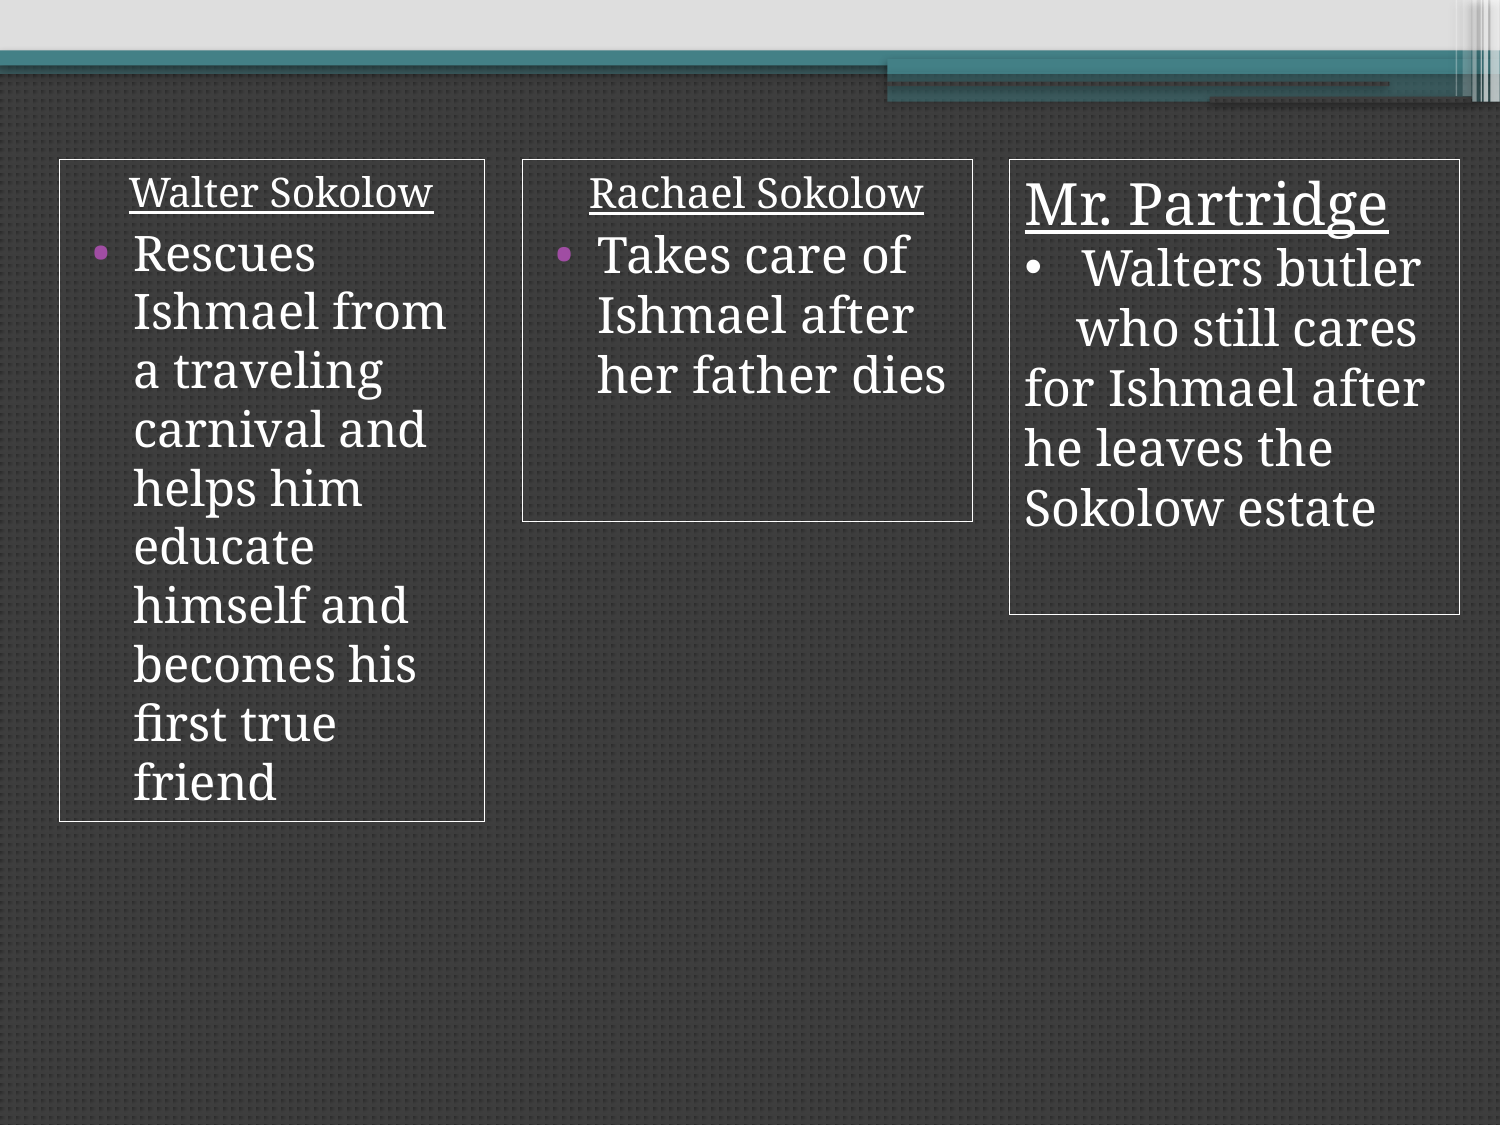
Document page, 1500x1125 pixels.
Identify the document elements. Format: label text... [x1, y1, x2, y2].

text_box Mr. Partridge Walters butler who still cares for Ishmael after he leaves the Sokolow estate [1009, 159, 1460, 615]
list Rachael Sokolow Takes care of Ishmael after her father dies [522, 159, 973, 522]
list Walter Sokolow Rescues Ishmael from a traveling carnival and helps him educate himself and becomes his first true friend [59, 159, 485, 822]
